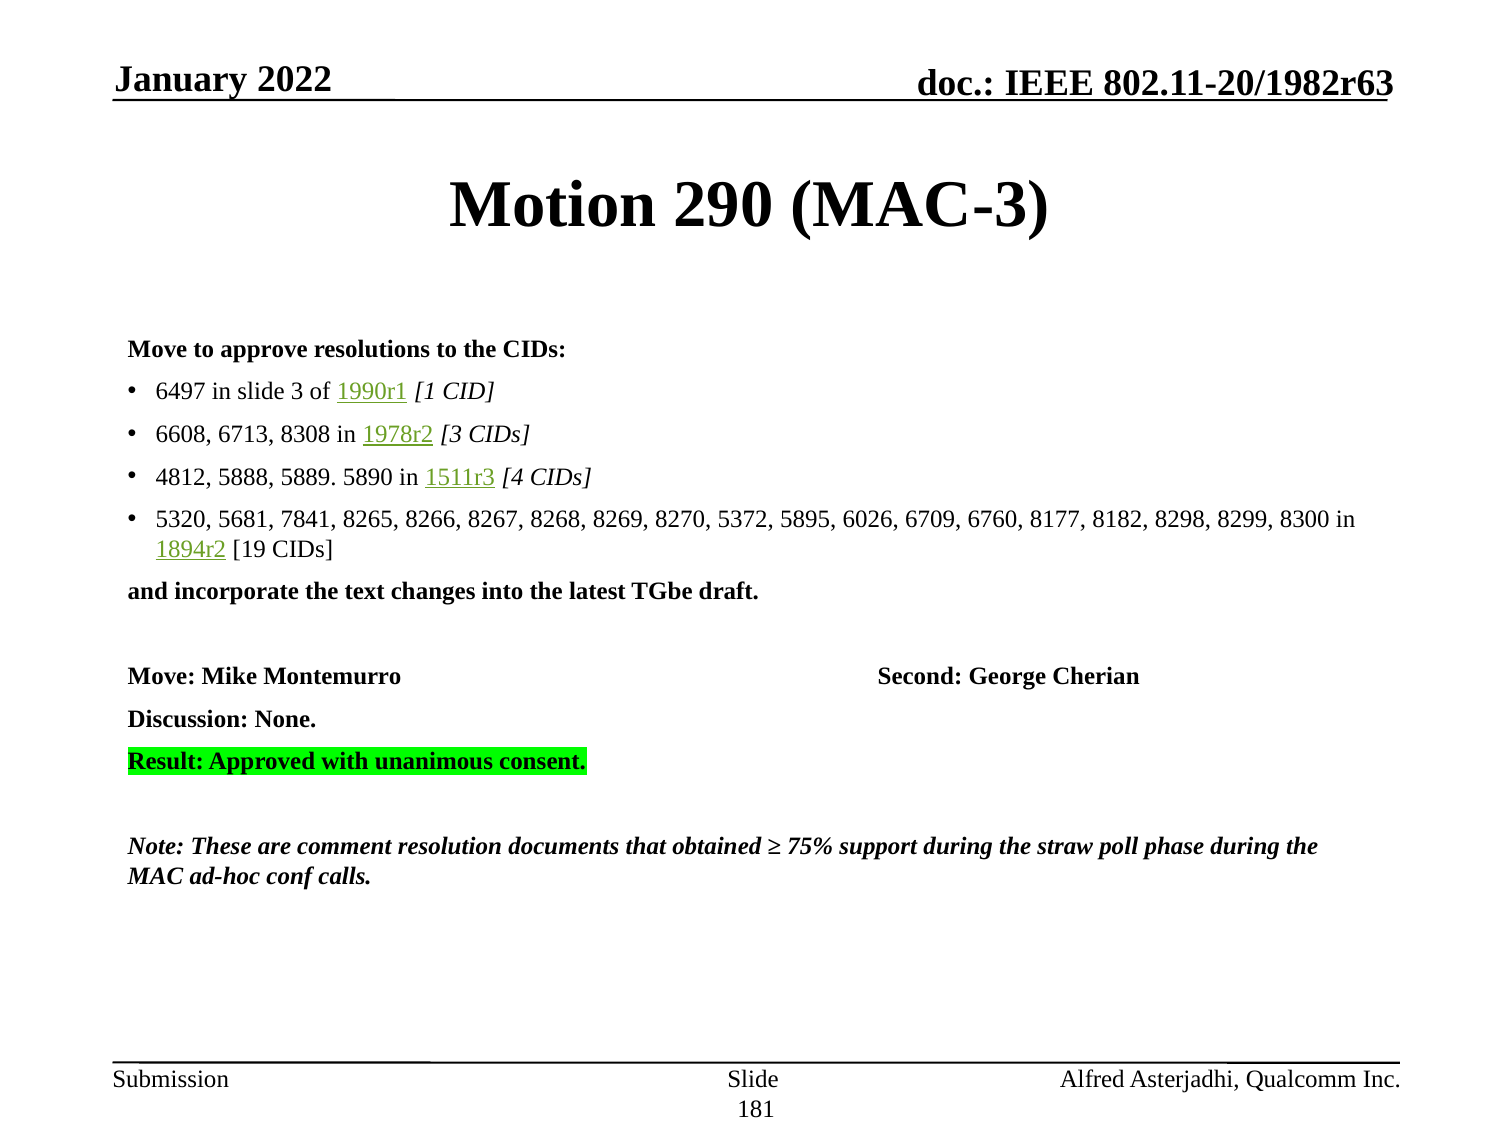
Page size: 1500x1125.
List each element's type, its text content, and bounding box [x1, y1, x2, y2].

slide_number Slide 181 [712, 1061, 800, 1123]
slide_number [114, 54, 423, 100]
footer Alfred Asterjadhi, Qualcomm Inc. [878, 1061, 1402, 1093]
list Move to approve resolutions to the CIDs: 6497 in slide 3 of 1990r1 [1 CID] 6608, 6713, 8308 in 1978r2 [3 CIDs] 4812, 5888, 5889. 5890 in 1511r3 [4 CIDs] 5320, 5681, 7841, 8265, 8266, 8267, 8268, 8269, 8270, 5372, 5895, 6026, 6709, 6760, 8177, 8182, 8298, 8299, 8300 in 1894r2 [19 CIDs] and incorporate the text changes into the latest TGbe draft. Move: Mike Montemurro Second: George Cherian Discussion: None. Result: Approved with unanimous consent. Note: These are comment resolution documents that obtained ≥ 75% support during the straw poll phase during the MAC ad-hoc conf calls. [112, 324, 1388, 1063]
title Motion 290 (MAC-3) [112, 112, 1388, 288]
